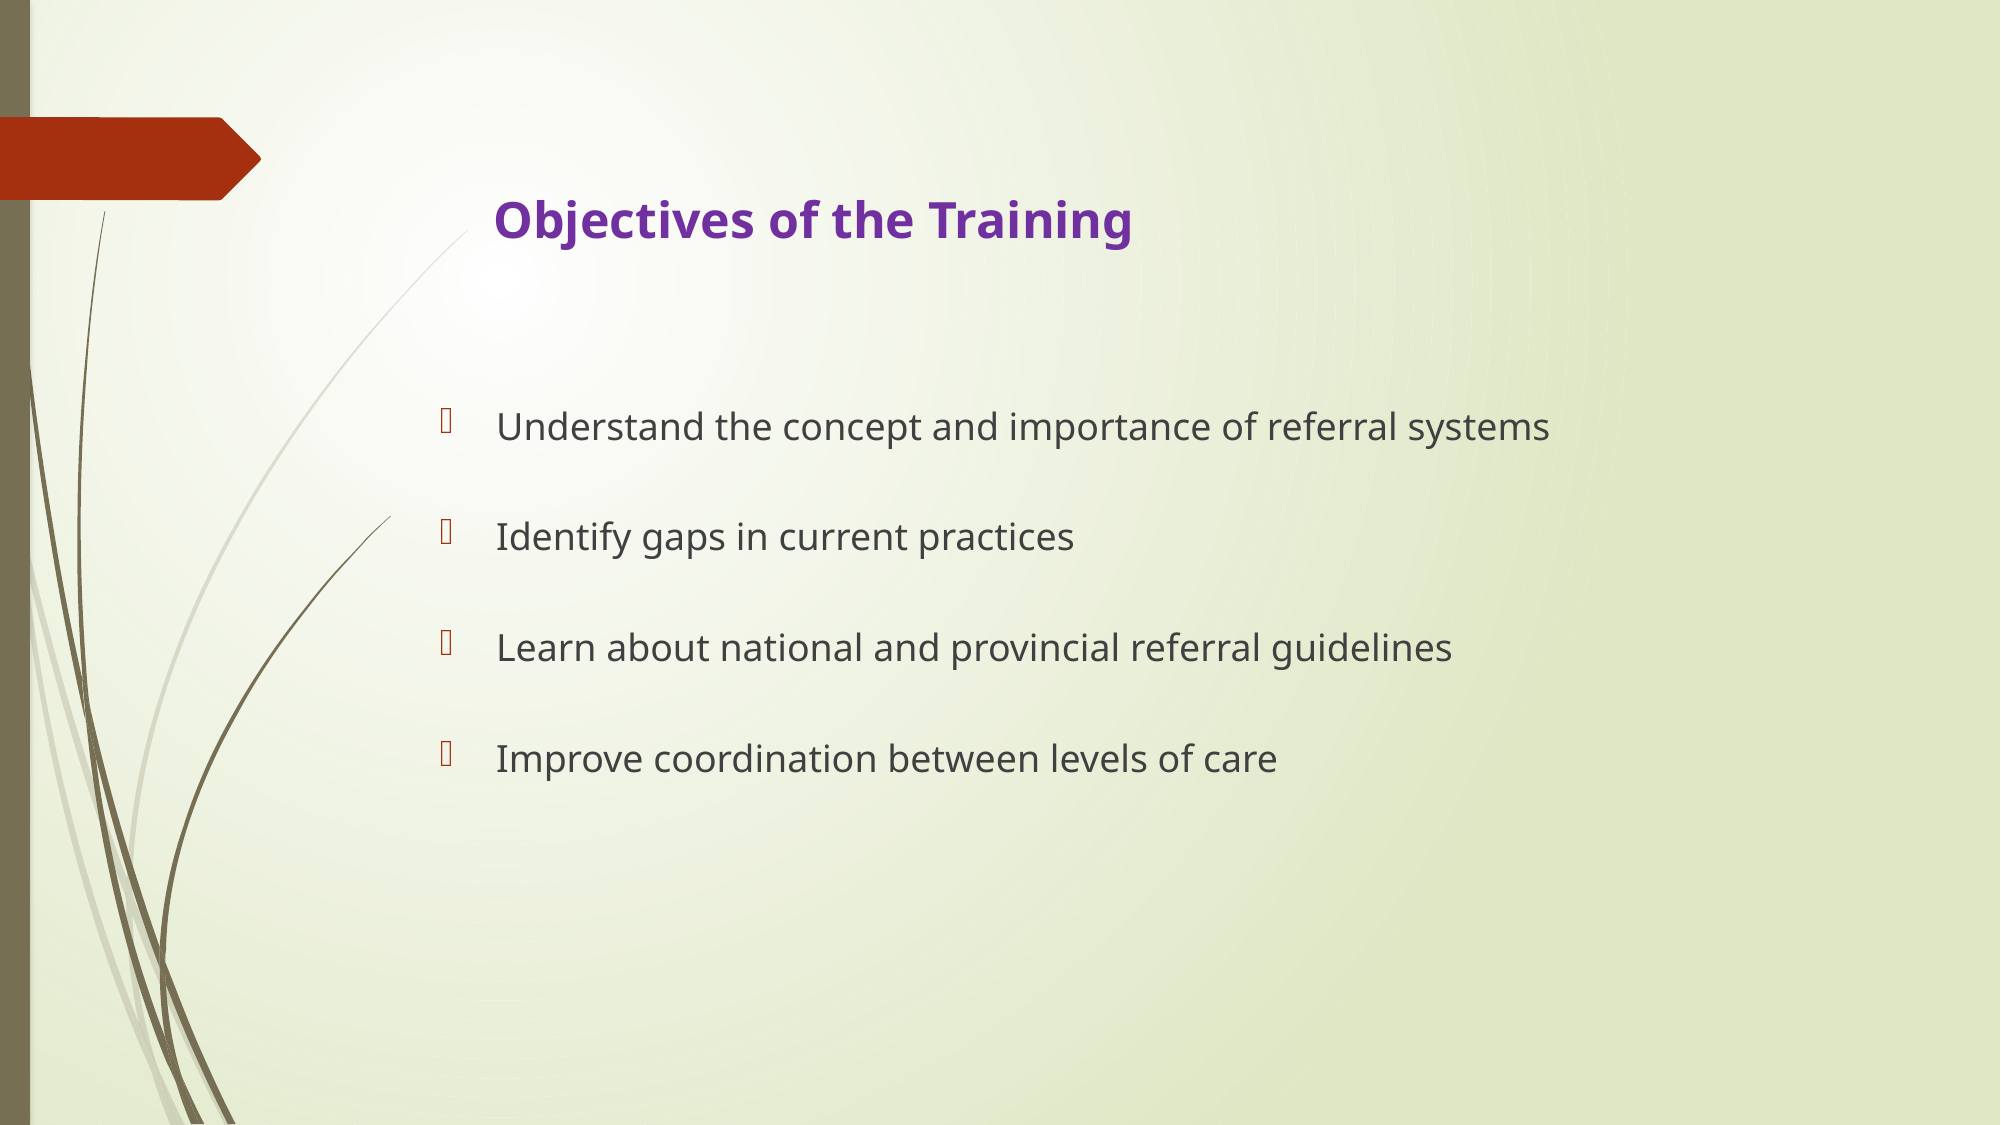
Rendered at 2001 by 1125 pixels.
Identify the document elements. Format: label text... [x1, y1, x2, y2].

list Understand the concept and importance of referral systems Identify gaps in current practices Learn about national and provincial referral guidelines Improve coordination between levels of care [424, 350, 1888, 970]
title Objectives of the Training [478, 181, 1323, 312]
